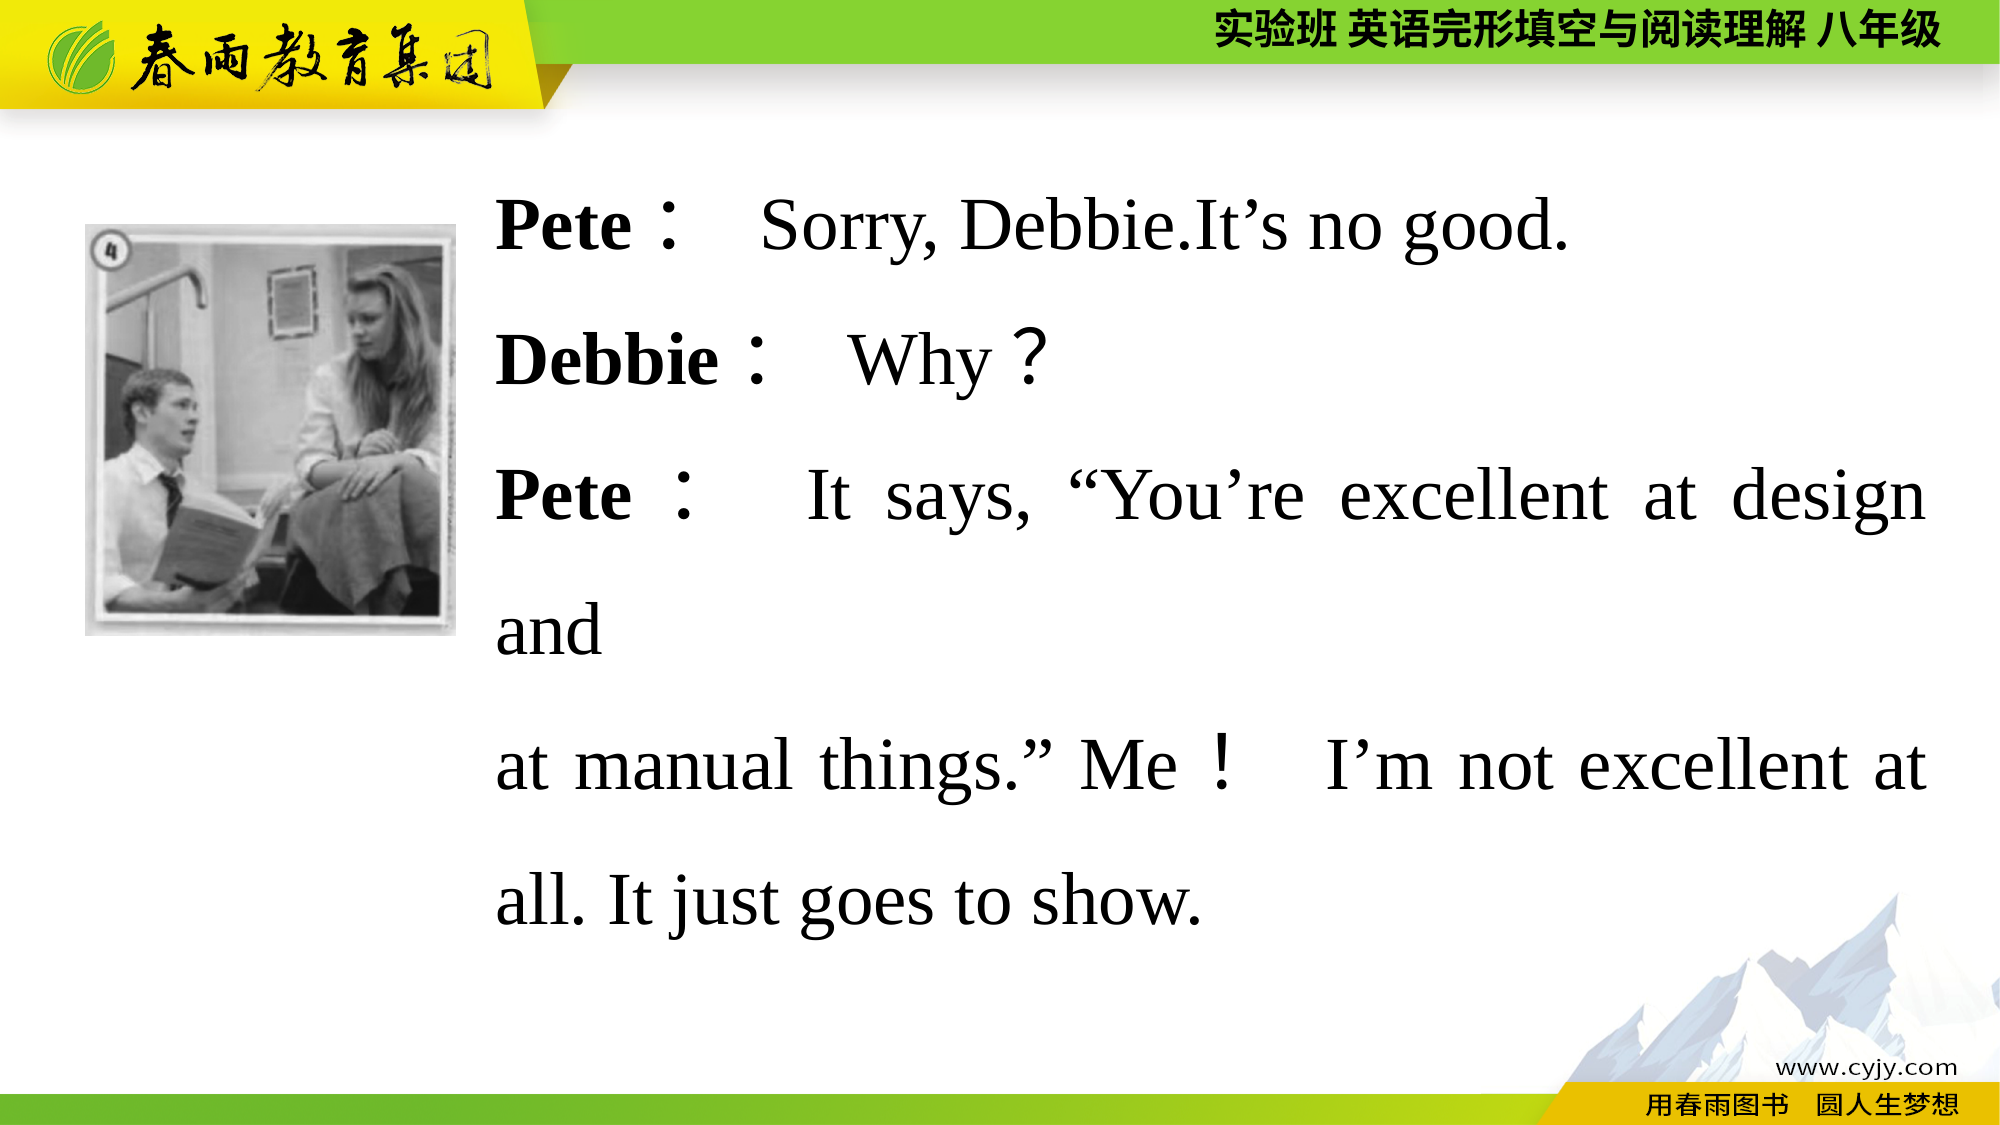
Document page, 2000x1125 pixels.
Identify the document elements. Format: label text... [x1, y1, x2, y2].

list Pete： Sorry, Debbie.It’s no good. Debbie： Why？ Pete： It says, “You’re excellent at design and at manual things.” Me！ I’m not excellent at all. It just goes to show. [480, 122, 1944, 803]
picture [0, 0, 2000, 1125]
